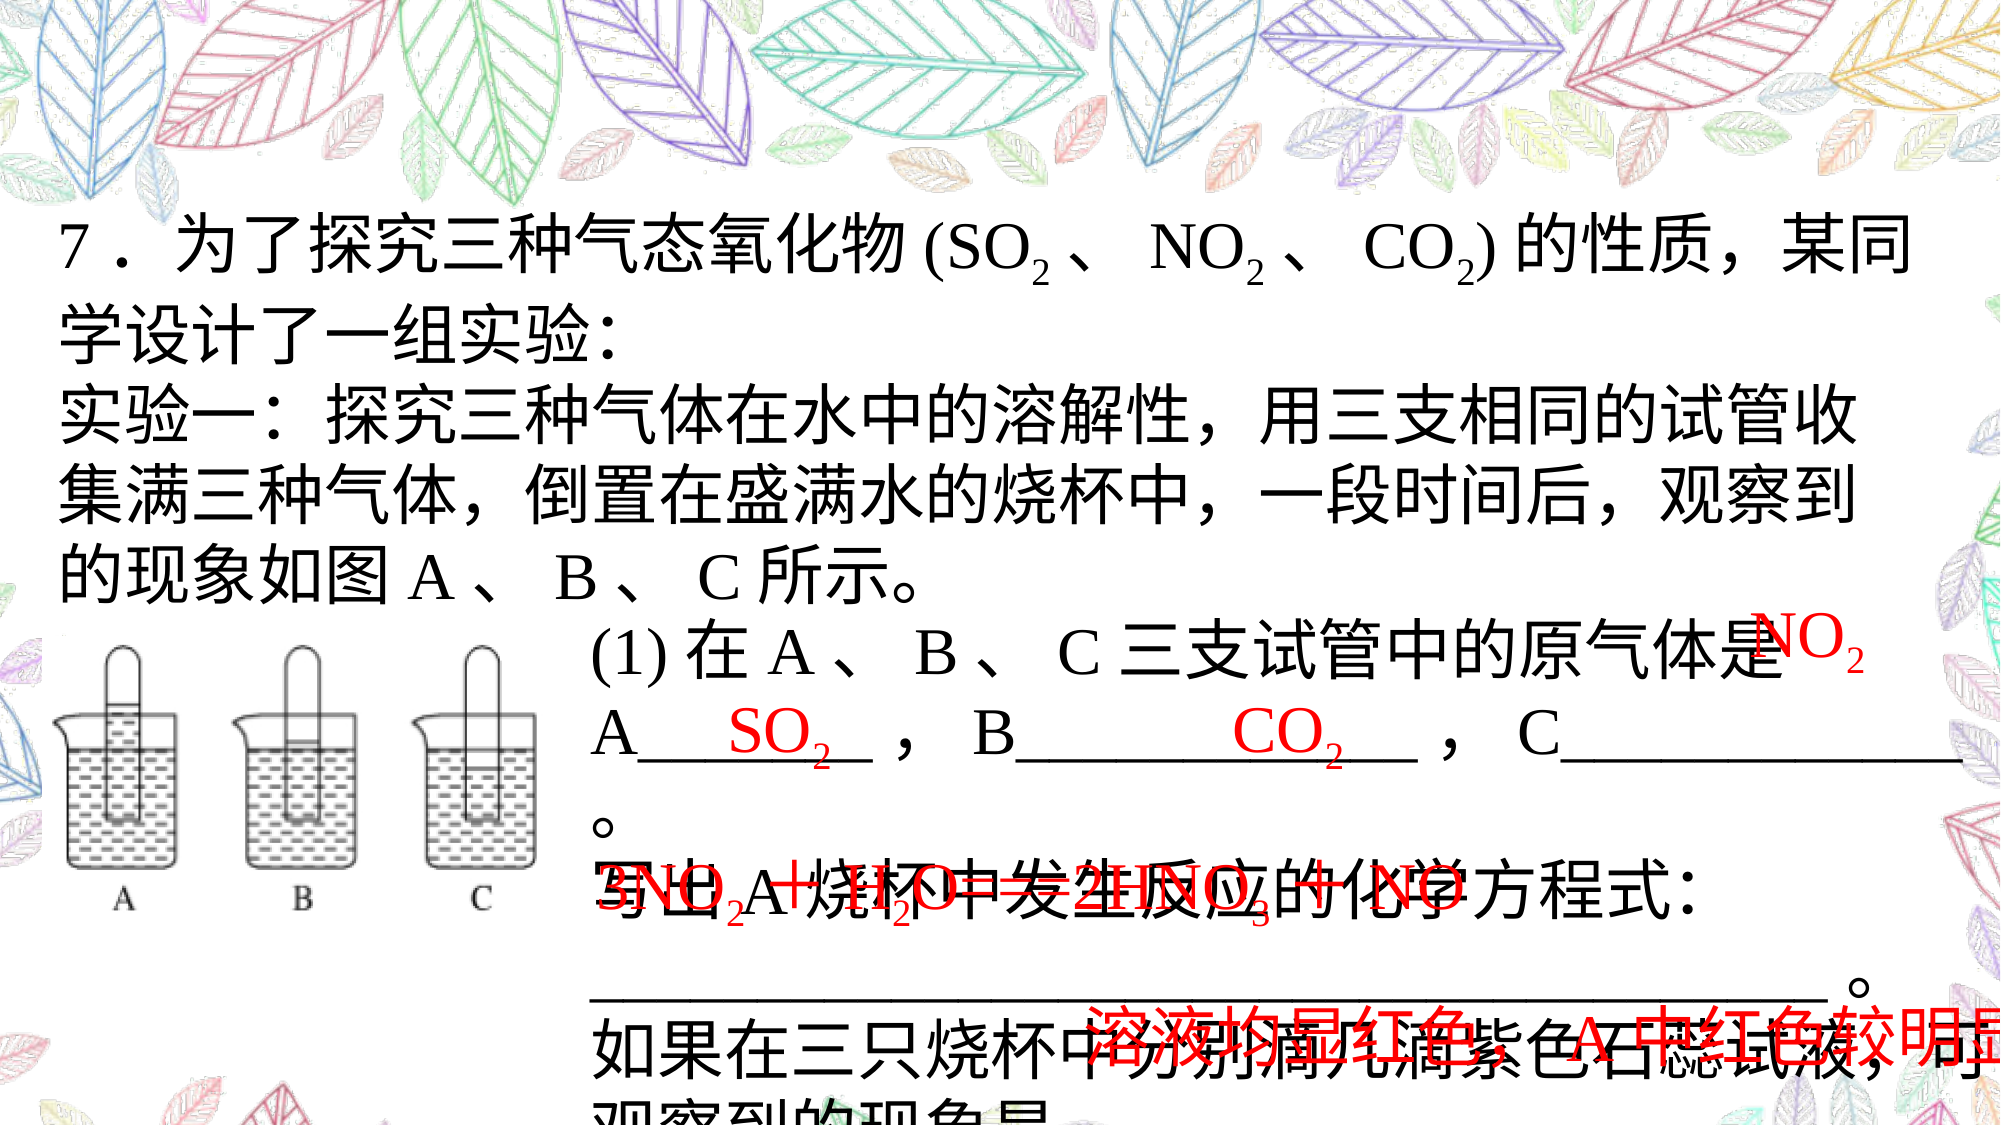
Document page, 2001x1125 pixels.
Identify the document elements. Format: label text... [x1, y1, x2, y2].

text_box (1)在A、B、C三支试管中的原气体是A_______，B____________，C____________。 写出A烧杯中发生反应的化学方程式： _____________________________________。 如果在三只烧杯中分别滴几滴紫色石蕊试液，可观察到的现象是 。 [575, 600, 2000, 1125]
picture [0, 0, 2001, 1125]
text_box SO2 [629, 678, 930, 785]
text_box 溶液均显红色，A中红色较明显 [1068, 987, 2000, 1083]
text_box 3NO2＋H2O===2HNO3＋NO [581, 835, 1628, 942]
text_box NO2 [1734, 583, 1881, 689]
text_box 7．为了探究三种气态氧化物(SO2、NO2、CO2)的性质，某同学设计了一组实验： 实验一：探究三种气体在水中的溶解性，用三支相同的试管收集满三种气体，倒置在盛满水的烧杯中，一段时间后，观察到的现象如图A、B、C所示。 [42, 194, 1939, 621]
text_box CO2 [1217, 678, 1373, 785]
